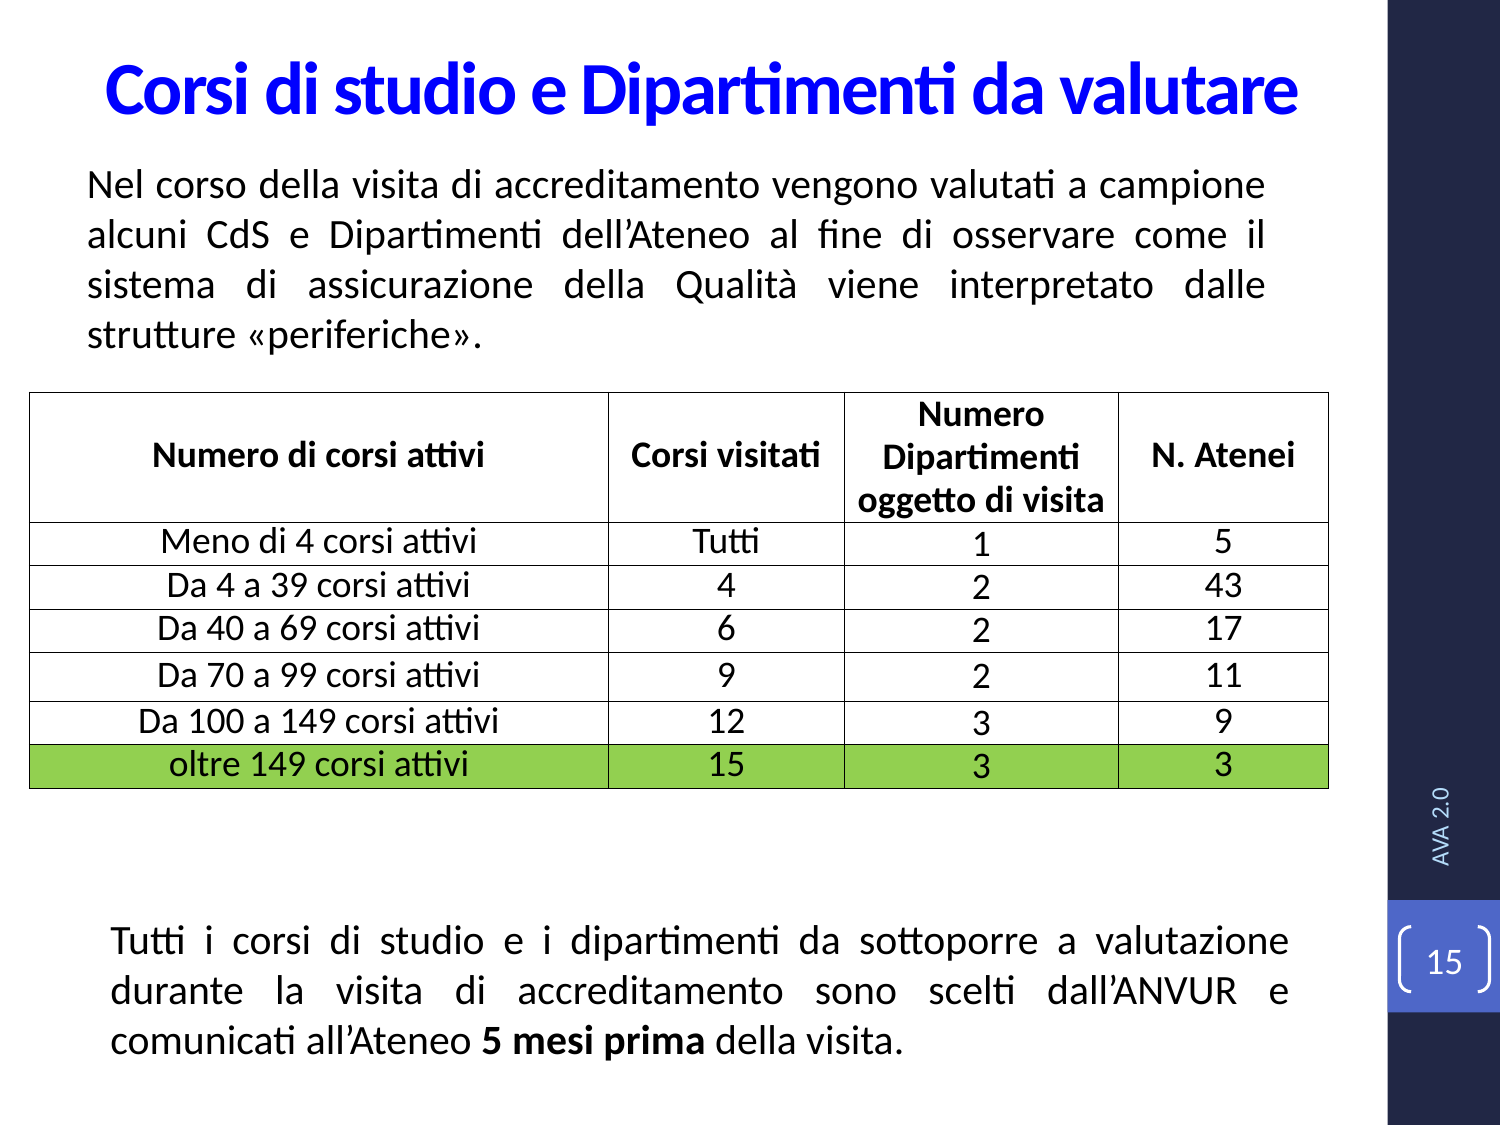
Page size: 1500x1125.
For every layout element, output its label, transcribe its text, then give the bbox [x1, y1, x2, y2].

text_box Nel corso della visita di accreditamento vengono valutati a campione alcuni CdS e Dipartimenti dell’Ateneo al fine di osservare come il sistema di assicurazione della Qualità viene interpretato dalle strutture «periferiche». [53, 148, 1282, 350]
table_cell Da 70 a 99 corsi attivi [30, 653, 608, 701]
table_cell 2 [845, 610, 1118, 652]
table_cell Da 100 a 149 corsi attivi [30, 702, 608, 744]
table_cell 9 [609, 653, 844, 701]
table_cell Meno di 4 corsi attivi [30, 523, 608, 565]
table_cell 3 [1119, 745, 1328, 788]
table_cell 9 [1119, 702, 1328, 744]
table_header N. Atenei [1119, 393, 1328, 522]
table_cell Da 40 a 69 corsi attivi [30, 610, 608, 652]
table_cell 4 [609, 566, 844, 609]
table_cell 2 [845, 653, 1118, 701]
table_header Corsi visitati [609, 393, 844, 522]
table_header Numero di corsi attivi [30, 393, 608, 522]
table_cell 6 [609, 610, 844, 652]
table_cell 3 [845, 745, 1118, 788]
table_cell Tutti [609, 523, 844, 565]
table_header Numero Dipartimenti oggetto di visita [845, 393, 1118, 522]
table_cell 3 [845, 702, 1118, 744]
table_cell 2 [845, 566, 1118, 609]
table_cell 11 [1119, 653, 1328, 701]
table_cell oltre 149 corsi attivi [30, 745, 608, 788]
table_cell 15 [609, 745, 844, 788]
text_box Tutti i corsi di studio e i dipartimenti da sottoporre a valutazione durante la visita di accreditamento sono scelti dall’ANVUR e comunicati all’Ateneo 5 mesi prima della visita. [76, 905, 1306, 1094]
table_cell Da 4 a 39 corsi attivi [30, 566, 608, 609]
table_cell 5 [1119, 523, 1328, 565]
table_cell 12 [609, 702, 844, 744]
slide_number 15 [1397, 925, 1492, 994]
table_cell 1 [845, 523, 1118, 565]
footer AVA 2.0 [1408, 361, 1469, 882]
title Corsi di studio e Dipartimenti da valutare [65, 42, 1341, 126]
table_cell 43 [1119, 566, 1328, 609]
table_cell 17 [1119, 610, 1328, 652]
